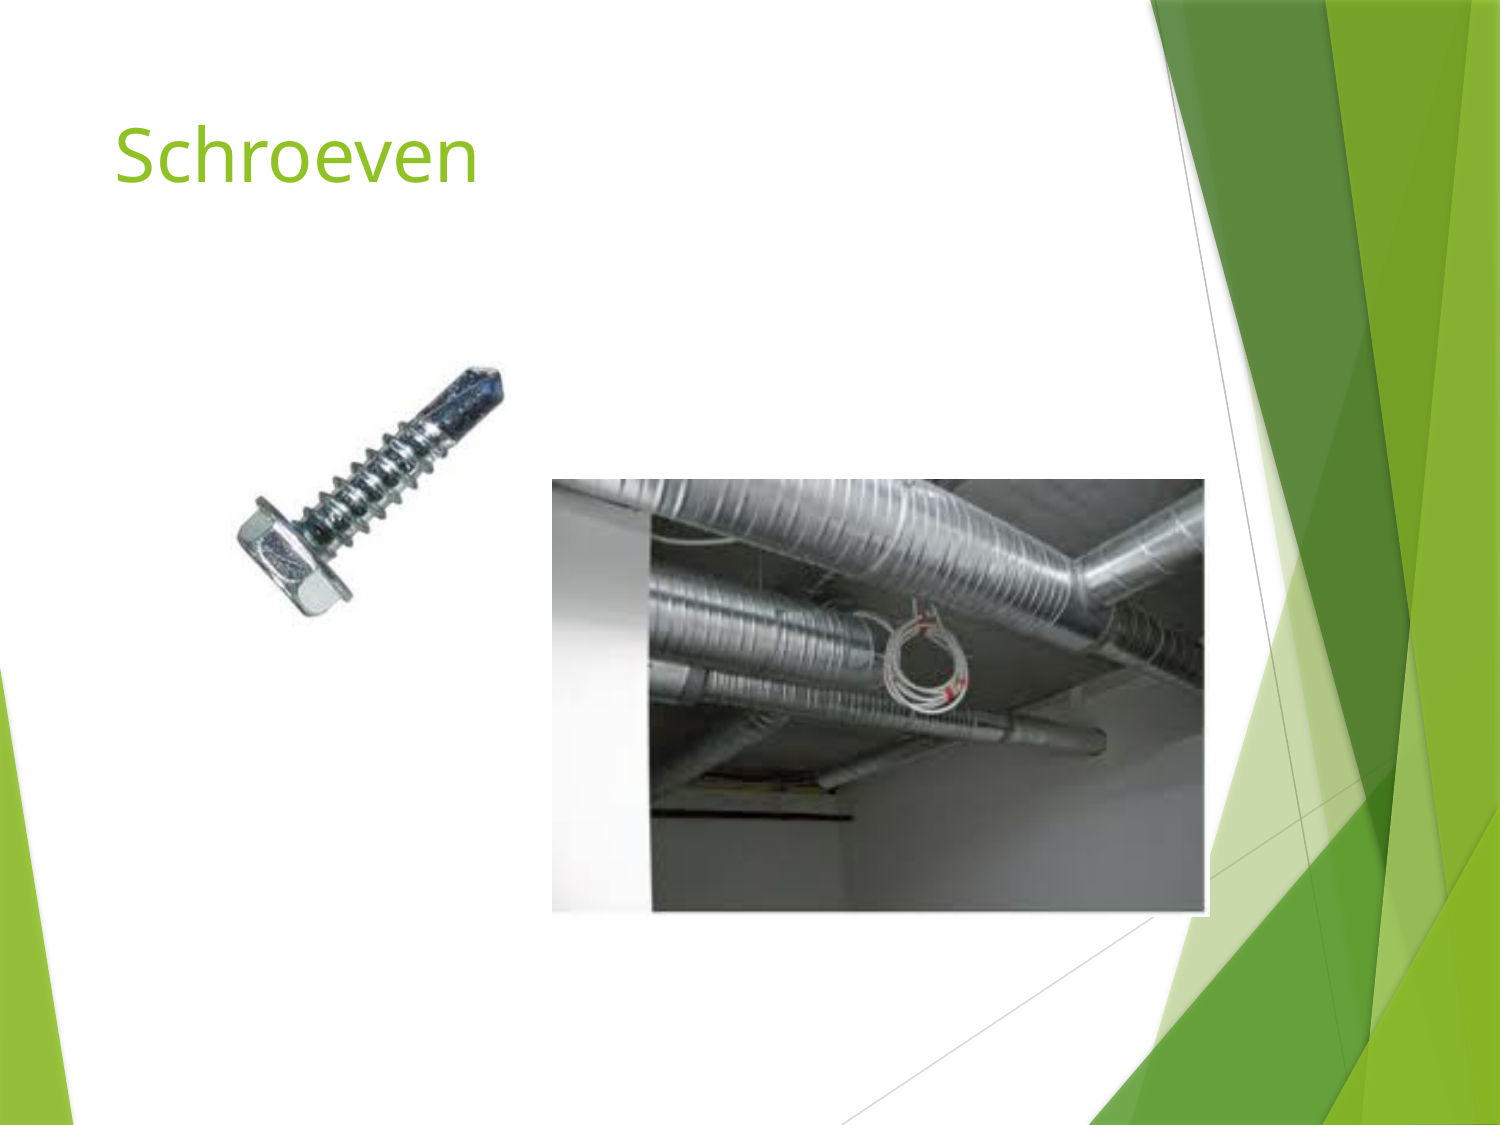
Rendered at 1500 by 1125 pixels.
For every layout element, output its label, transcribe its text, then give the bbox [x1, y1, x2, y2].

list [229, 349, 513, 632]
picture [552, 479, 1210, 918]
title Schroeven [99, 99, 1142, 317]
